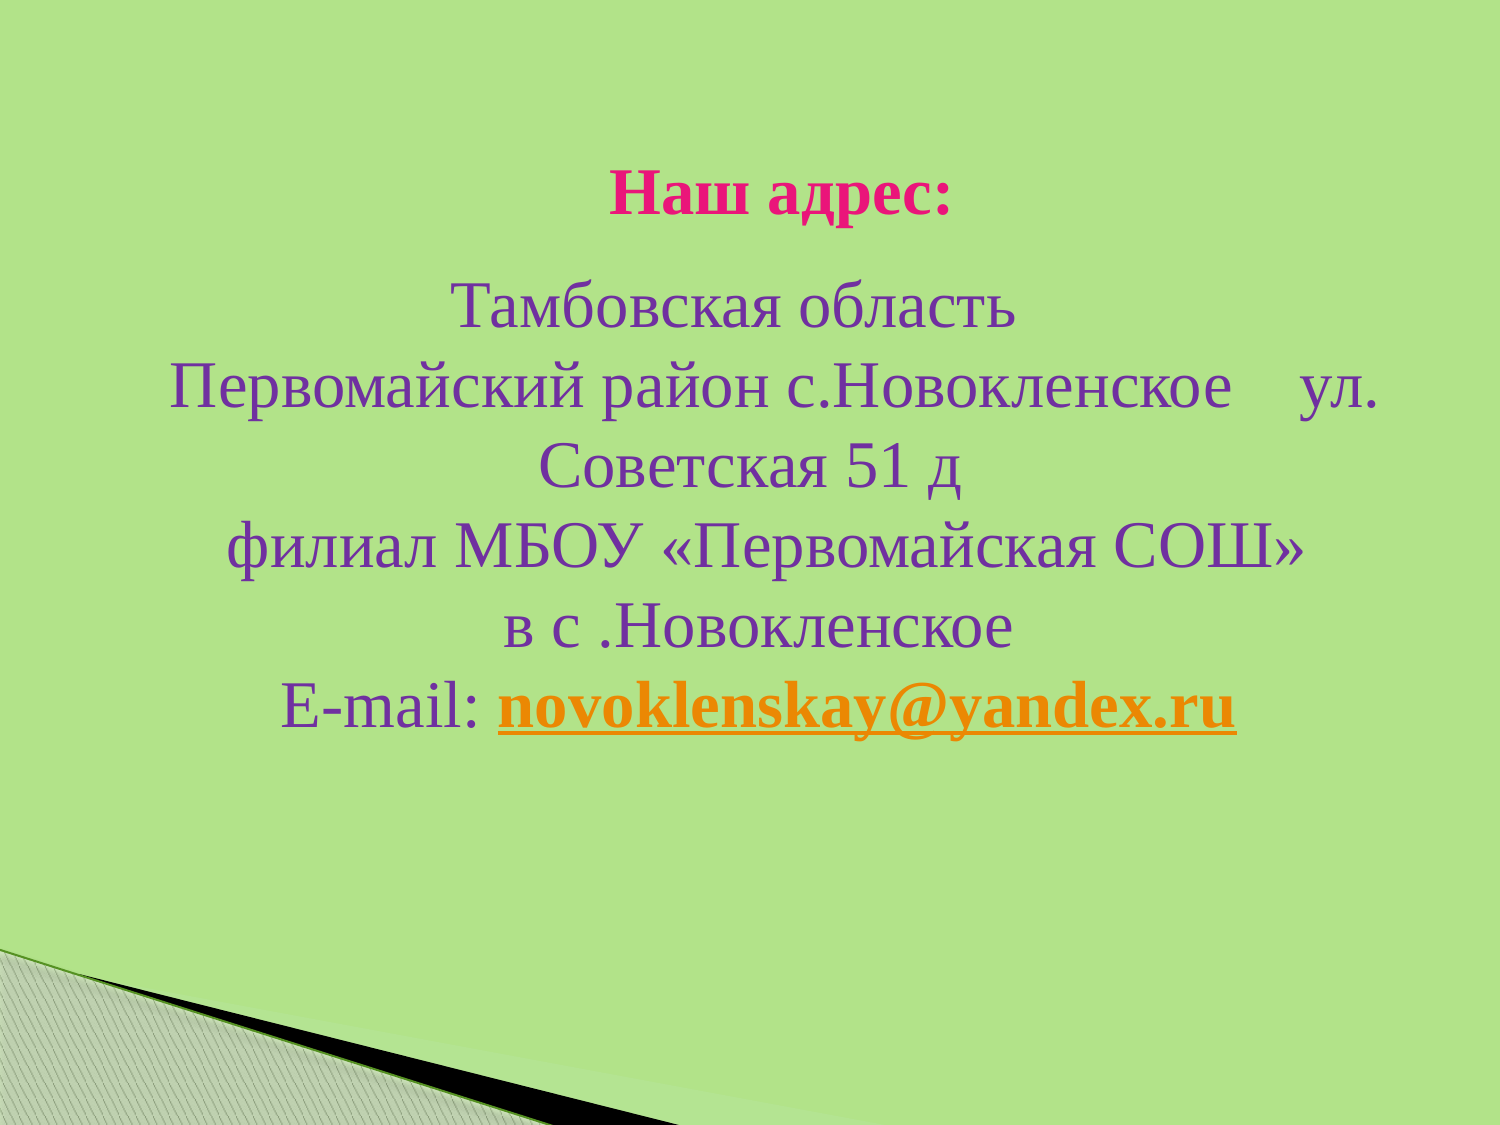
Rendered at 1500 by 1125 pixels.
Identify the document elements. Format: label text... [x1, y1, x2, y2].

list Наш адрес: [75, 140, 1425, 986]
text_box Тамбовская область Первомайский район с.Новокленское ул. Советская 51 д филиал МБОУ «Первомайская СОШ» в с .Новокленское Е-mail: novoklenskay@yandex.ru [93, 93, 1442, 829]
